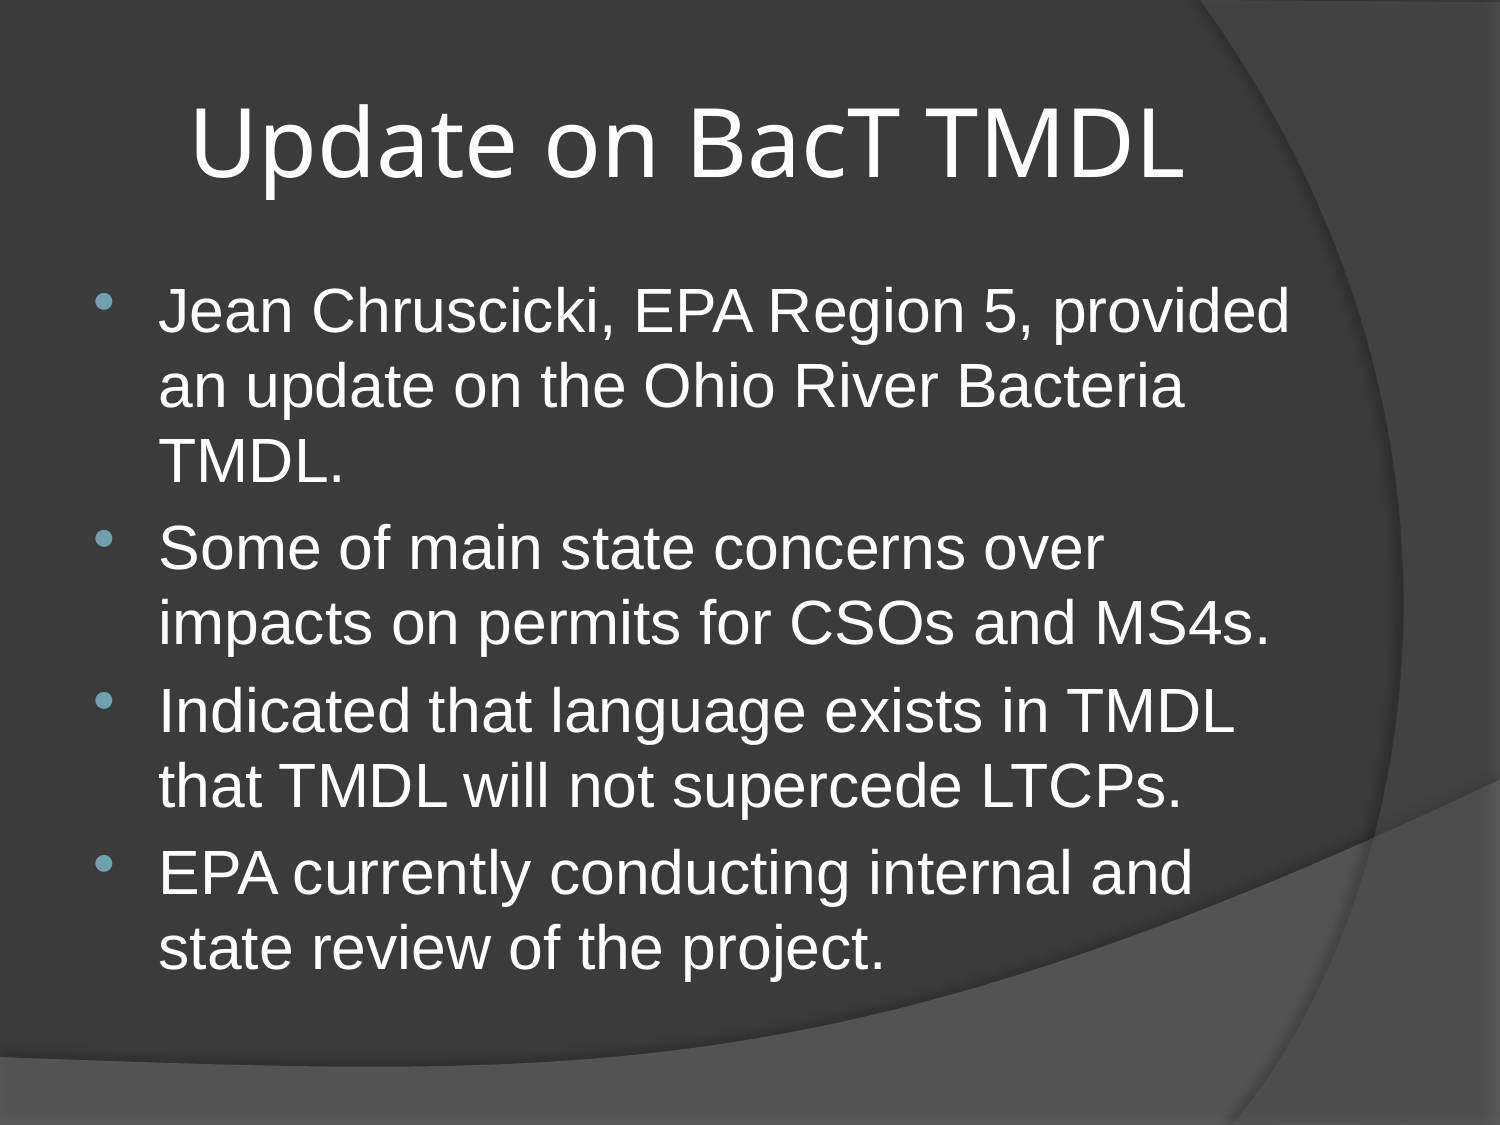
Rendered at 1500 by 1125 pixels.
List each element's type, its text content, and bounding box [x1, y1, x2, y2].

list Jean Chruscicki, EPA Region 5, provided an update on the Ohio River Bacteria TMDL. Some of main state concerns over impacts on permits for CSOs and MS4s. Indicated that language exists in TMDL that TMDL will not supercede LTCPs. EPA currently conducting internal and state review of the project. [75, 262, 1350, 1125]
title Update on BacT TMDL [75, 45, 1300, 233]
